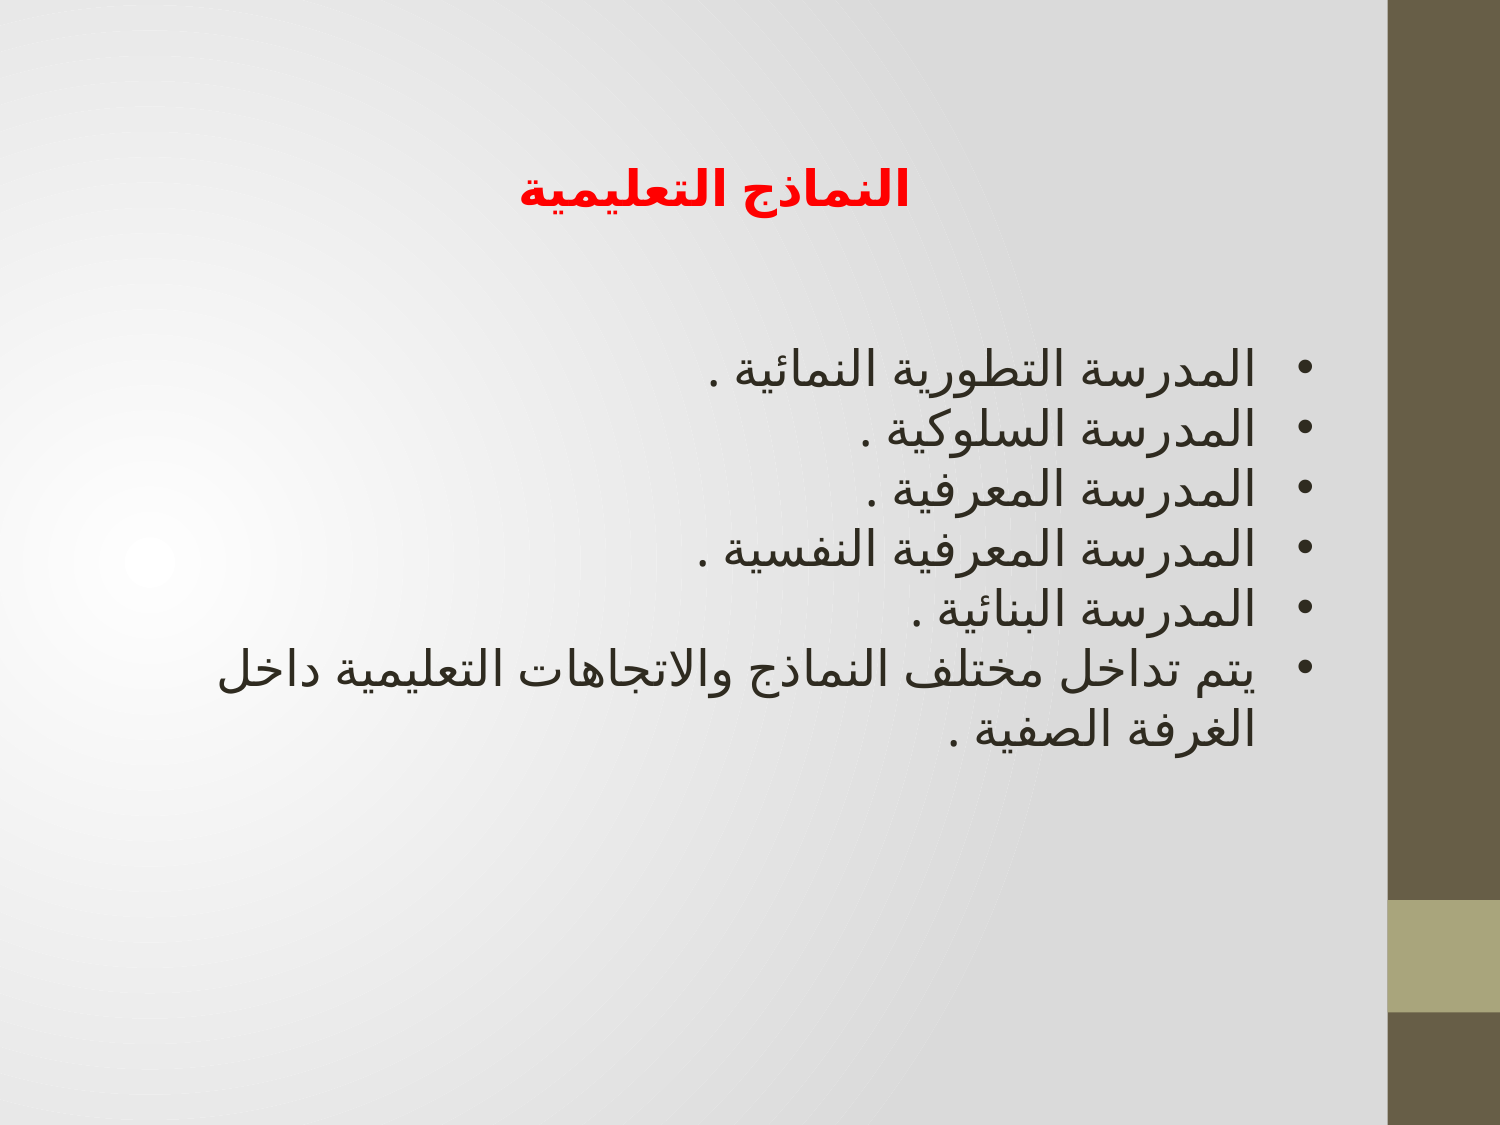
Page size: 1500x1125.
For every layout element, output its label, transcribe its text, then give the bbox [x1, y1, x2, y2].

text_box النماذج التعليمية المدرسة التطورية النمائية . المدرسة السلوكية . المدرسة المعرفية . المدرسة المعرفية النفسية . المدرسة البنائية . يتم تداخل مختلف النماذج والاتجاهات التعليمية داخل الغرفة الصفية . [88, 148, 1329, 764]
